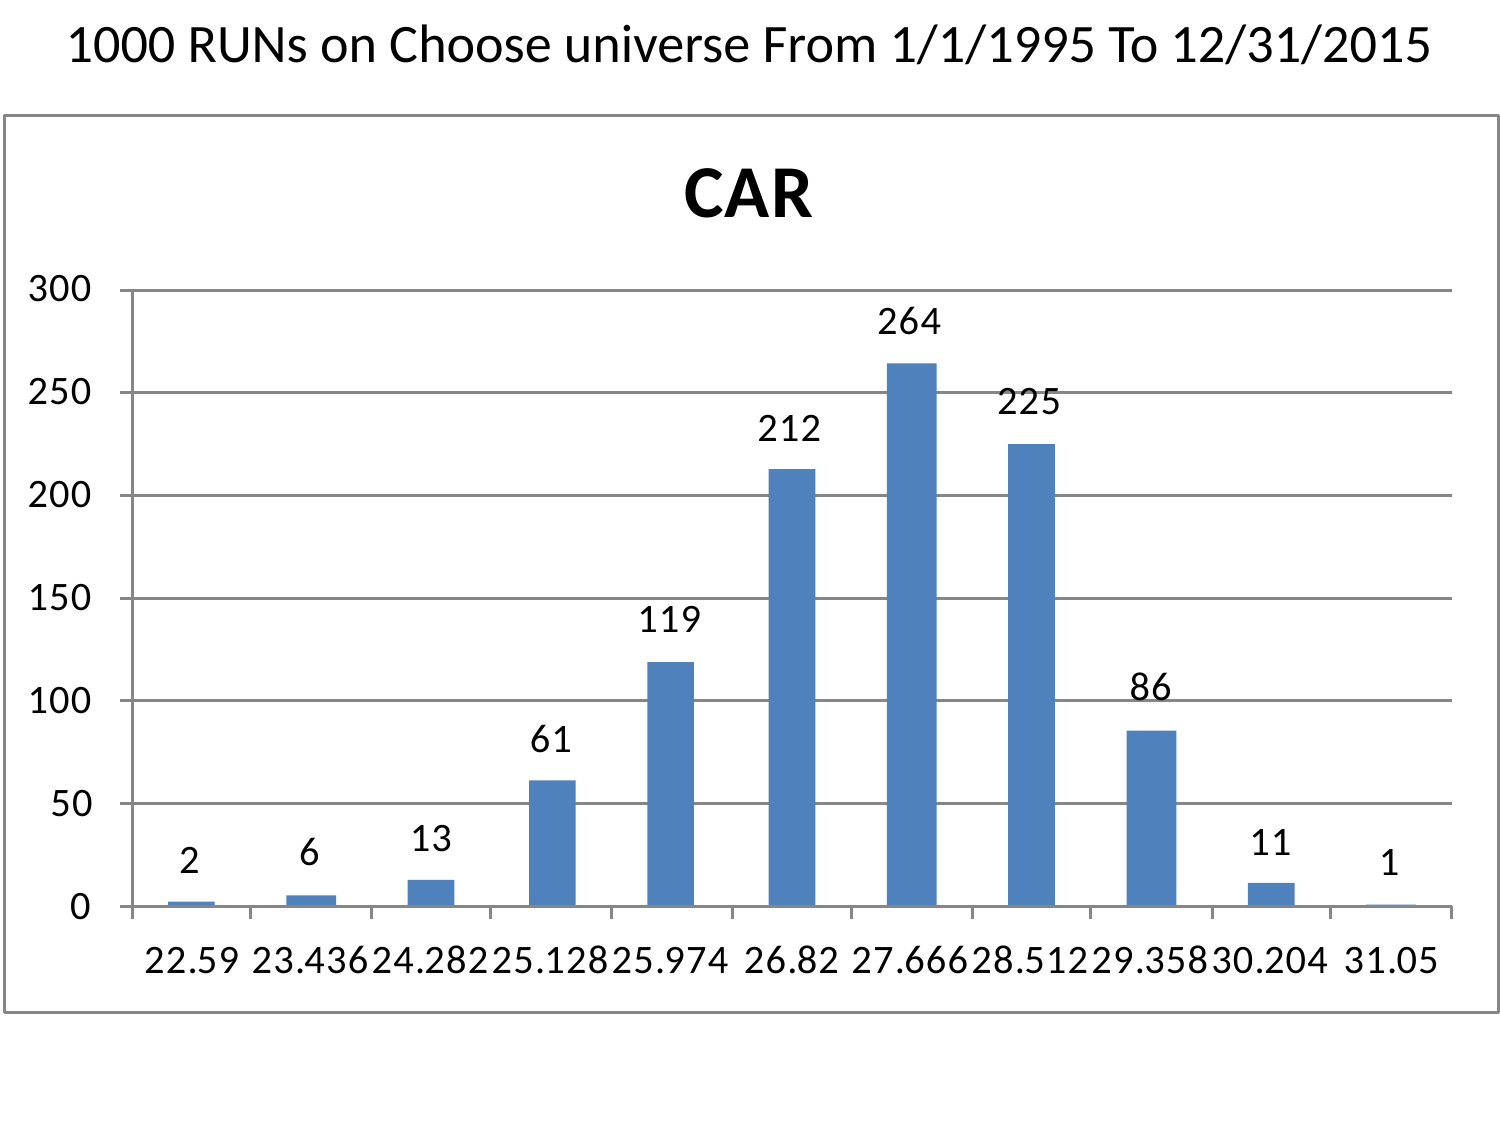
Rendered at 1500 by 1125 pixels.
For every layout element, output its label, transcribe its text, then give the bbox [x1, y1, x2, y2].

text_box 1000 RUNs on Choose universe From 1/1/1995 To 12/31/2015 [0, 0, 1500, 81]
picture [0, 110, 1500, 1014]
